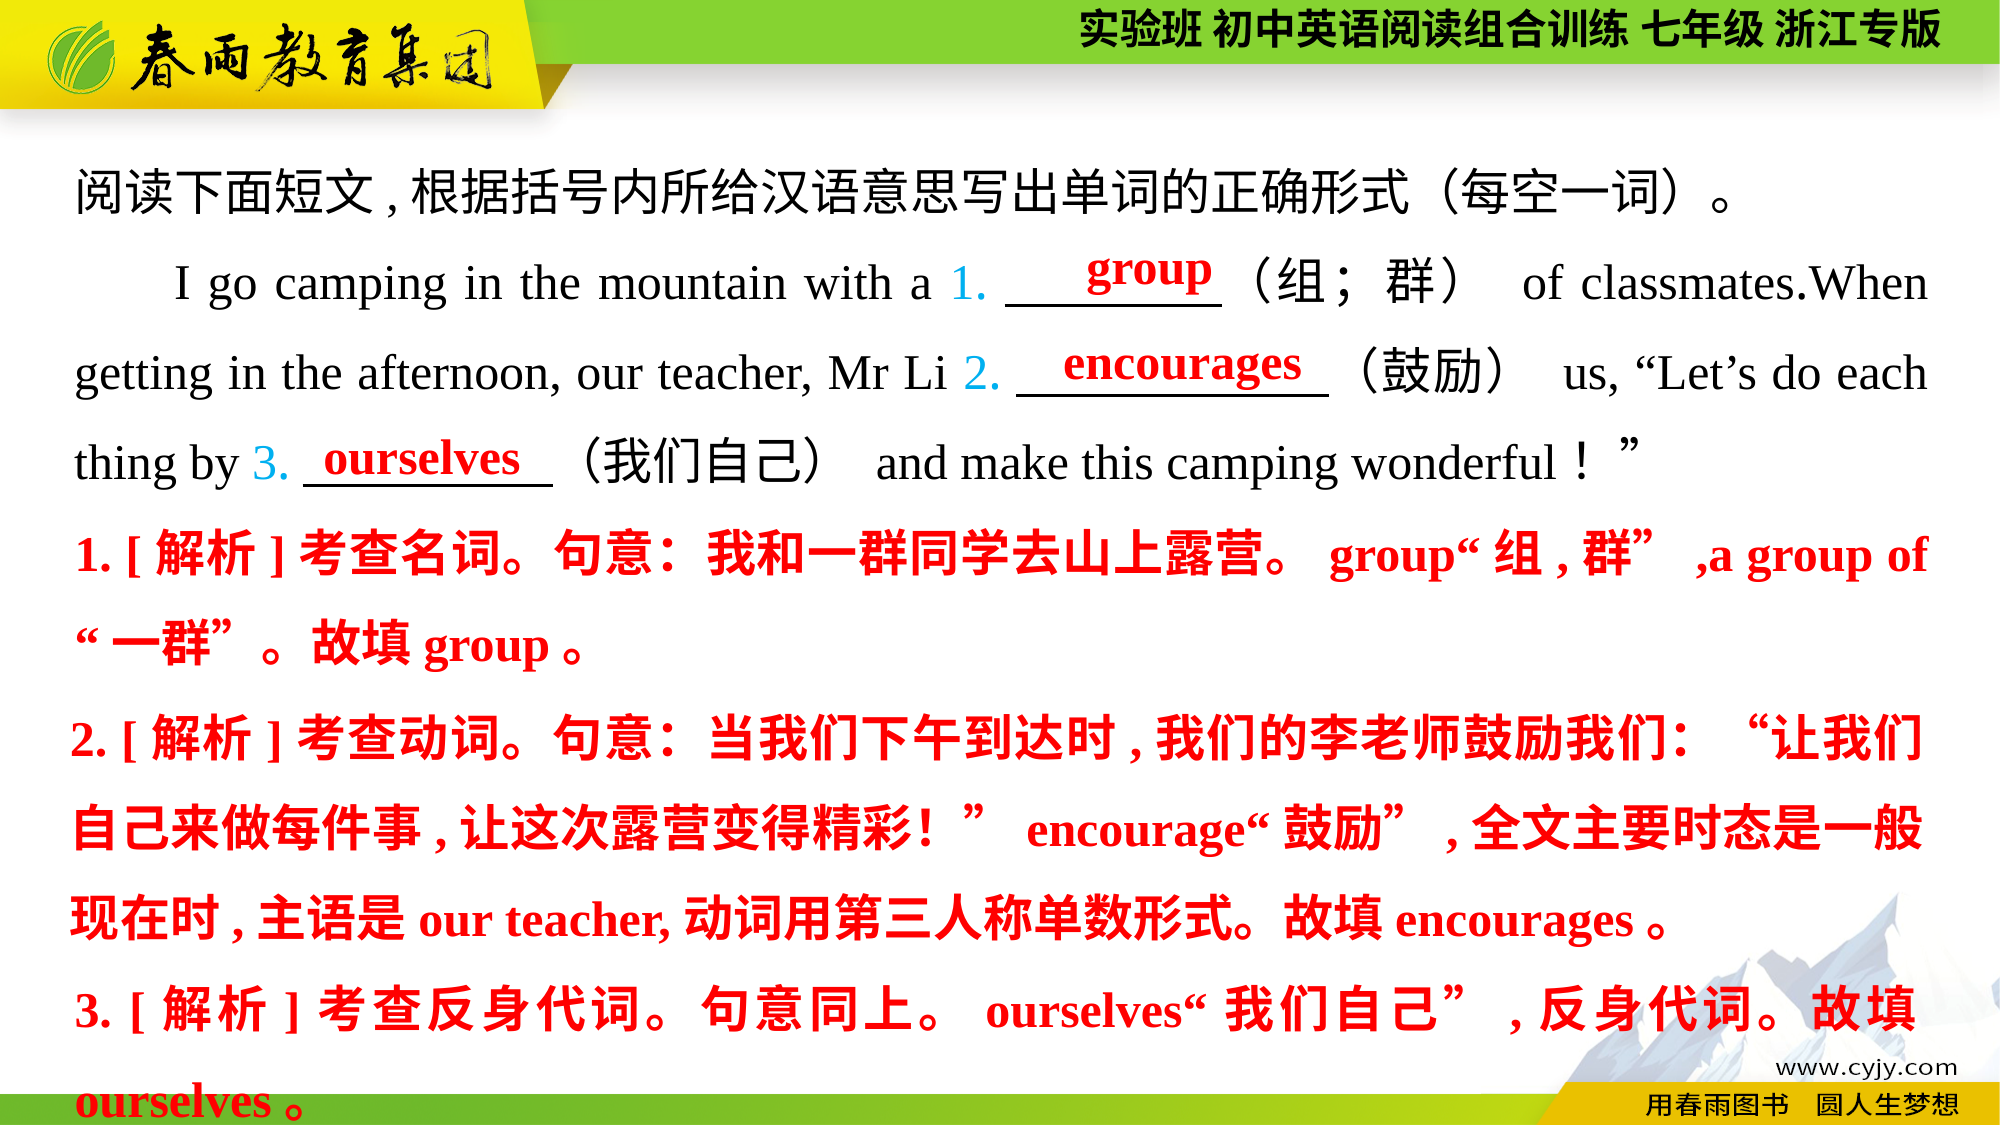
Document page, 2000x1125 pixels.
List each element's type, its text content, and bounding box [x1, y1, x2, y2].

text_box 2. [解析]考查动词。句意：当我们下午到达时,我们的李老师鼓励我们：“让我们自己来做每件事,让这次露营变得精彩！”encourage“鼓励”,全文主要时态是一般现在时,主语是our teacher,动词用第三人称单数形式。故填encourages。 [55, 668, 1939, 954]
list 阅读下面短文,根据括号内所给汉语意思写出单词的正确形式（每空一词）。 I go camping in the mountain with a 1. （组；群） of classmates.When getting in the afternoon, our teacher, Mr Li 2. （鼓励） us, “Let’s do each thing by 3. （我们自己） and make this camping wonderful！” [59, 122, 1944, 483]
text_box encourages [1048, 291, 1318, 397]
text_box ourselves [308, 386, 536, 492]
text_box group [1071, 196, 1229, 291]
picture [0, 0, 2000, 1125]
text_box 1. [解析]考查名词。句意：我和一群同学去山上露营。group“组,群”,a group of “一群”。故填group。 [59, 483, 1944, 679]
text_box 3. [解析]考查反身代词。句意同上。ourselves“我们自己”,反身代词。故填ourselves。 [59, 940, 1944, 1125]
